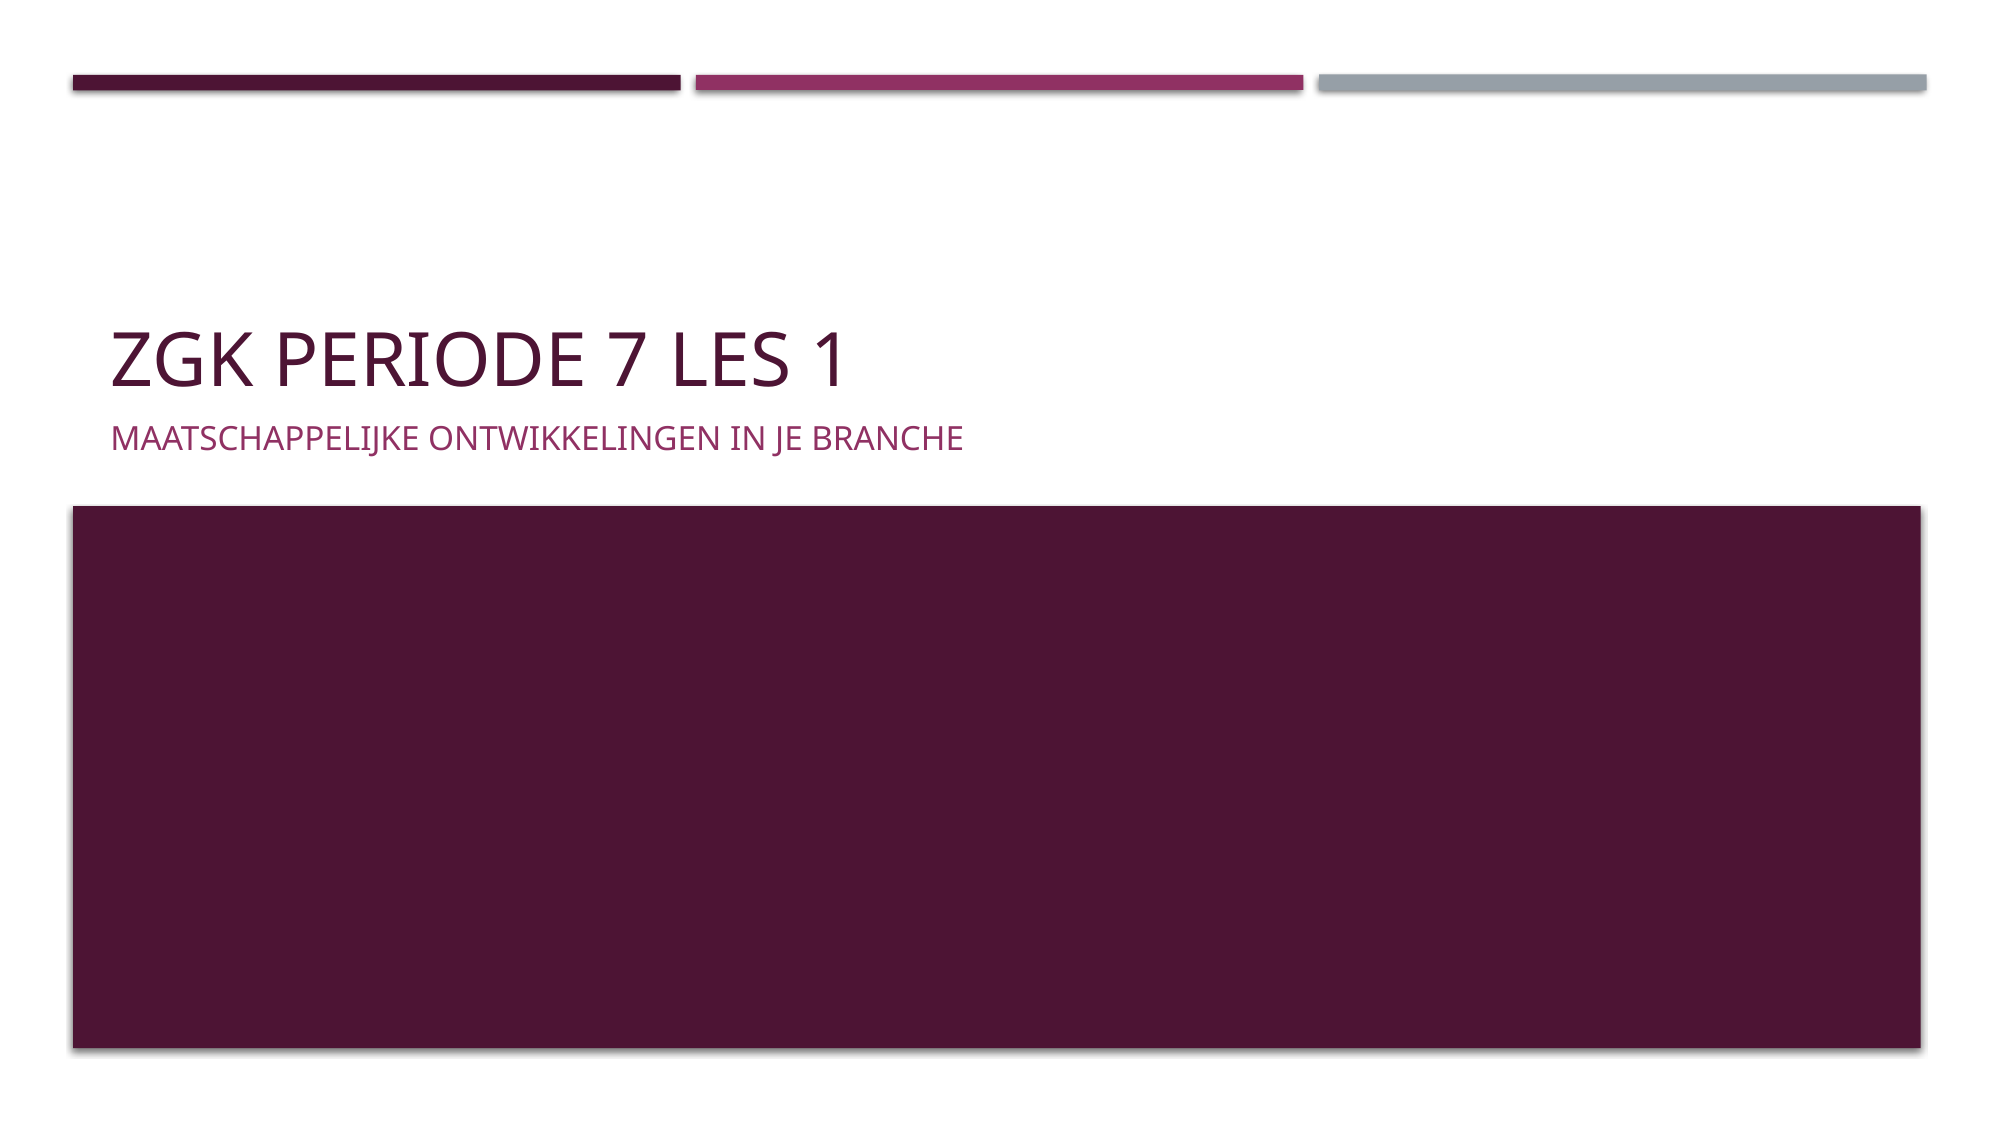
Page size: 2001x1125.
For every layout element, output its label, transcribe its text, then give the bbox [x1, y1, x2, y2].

title Zgk periode 7 les 1 [95, 167, 1899, 409]
subtitle Maatschappelijke ontwikkelingen in je branche [95, 409, 1899, 507]
